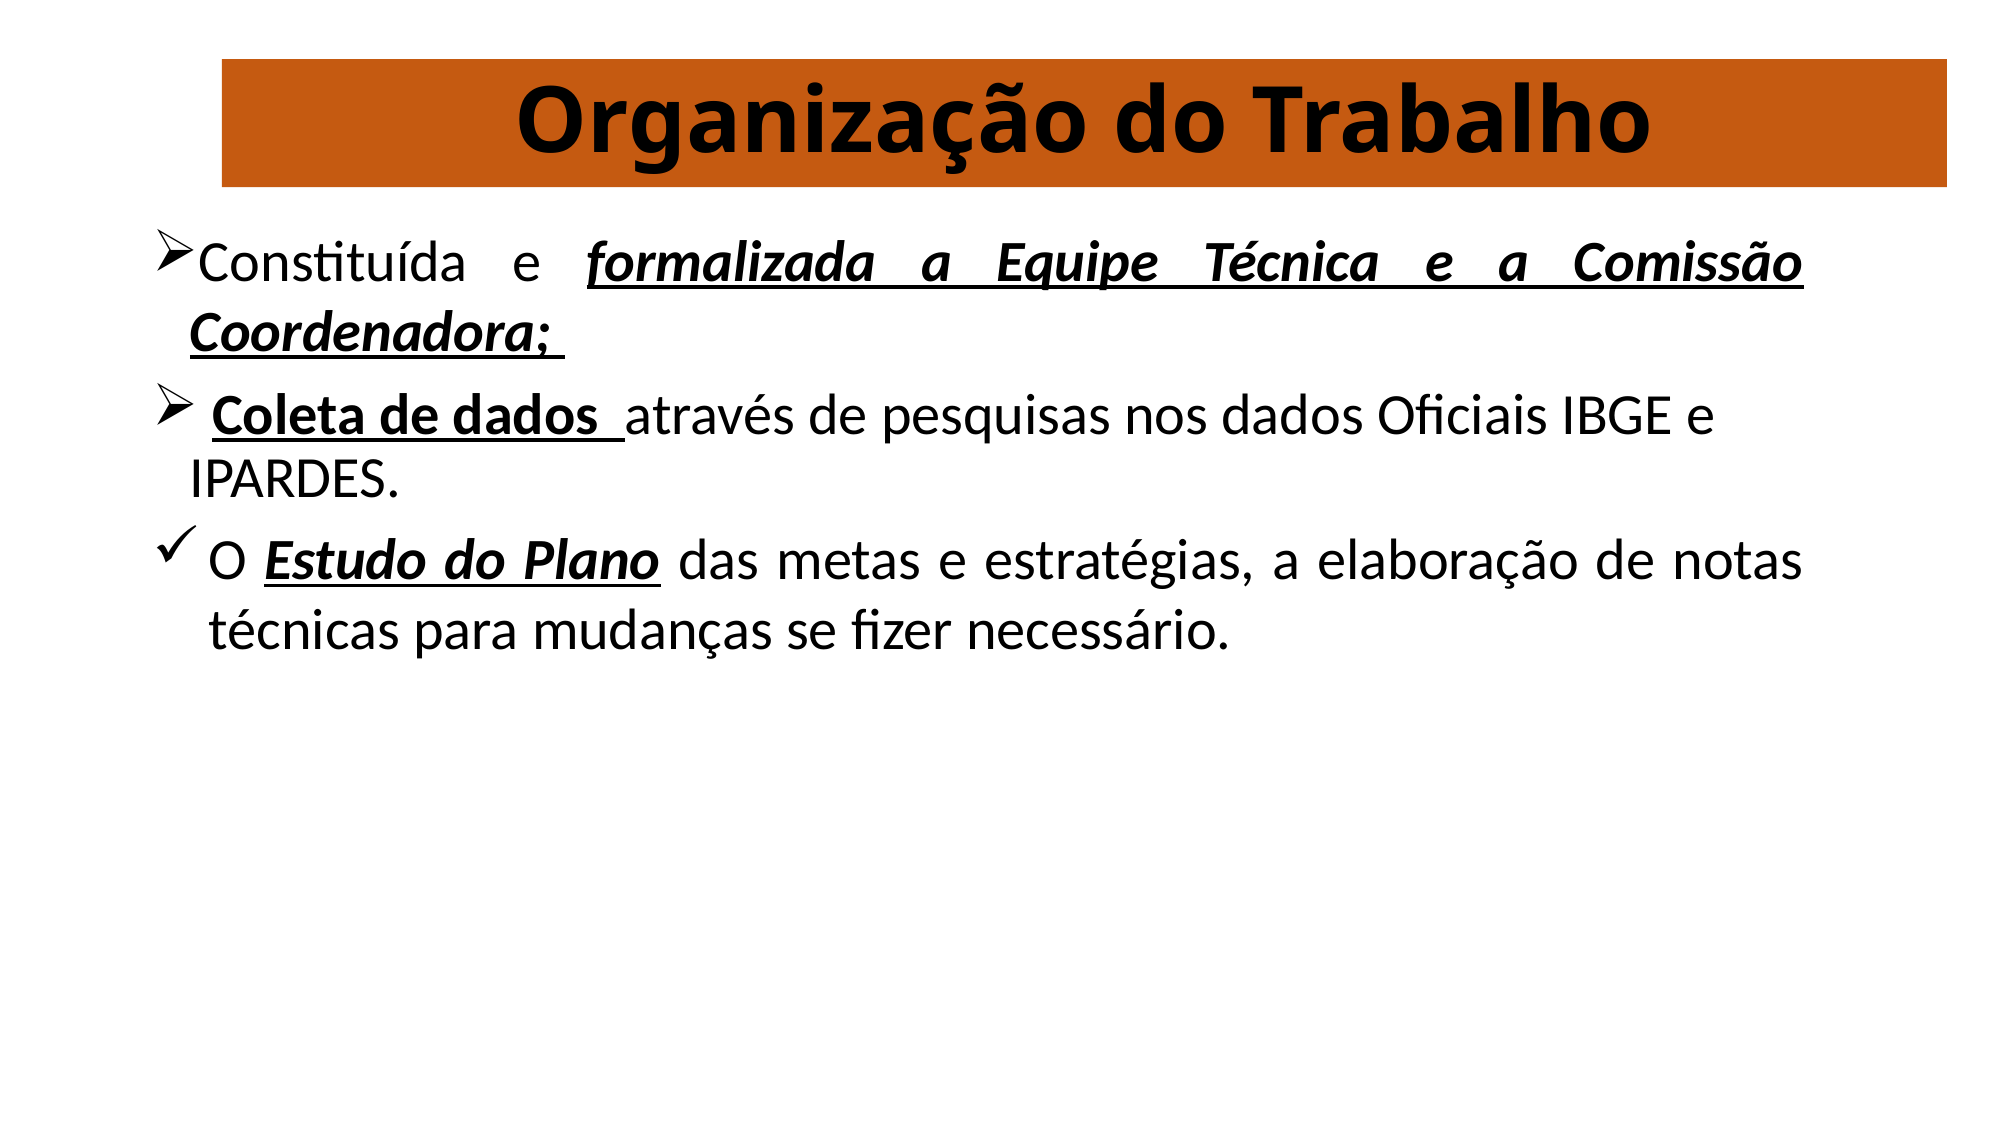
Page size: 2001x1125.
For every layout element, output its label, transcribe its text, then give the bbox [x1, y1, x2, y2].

title Organização do Trabalho [221, 59, 1947, 188]
list Constituída e formalizada a Equipe Técnica e a Comissão Coordenadora; Coleta de dados através de pesquisas nos dados Oficiais IBGE e IPARDES. O Estudo do Plano das metas e estratégias, a elaboração de notas técnicas para mudanças se fizer necessário. [137, 215, 1819, 1014]
